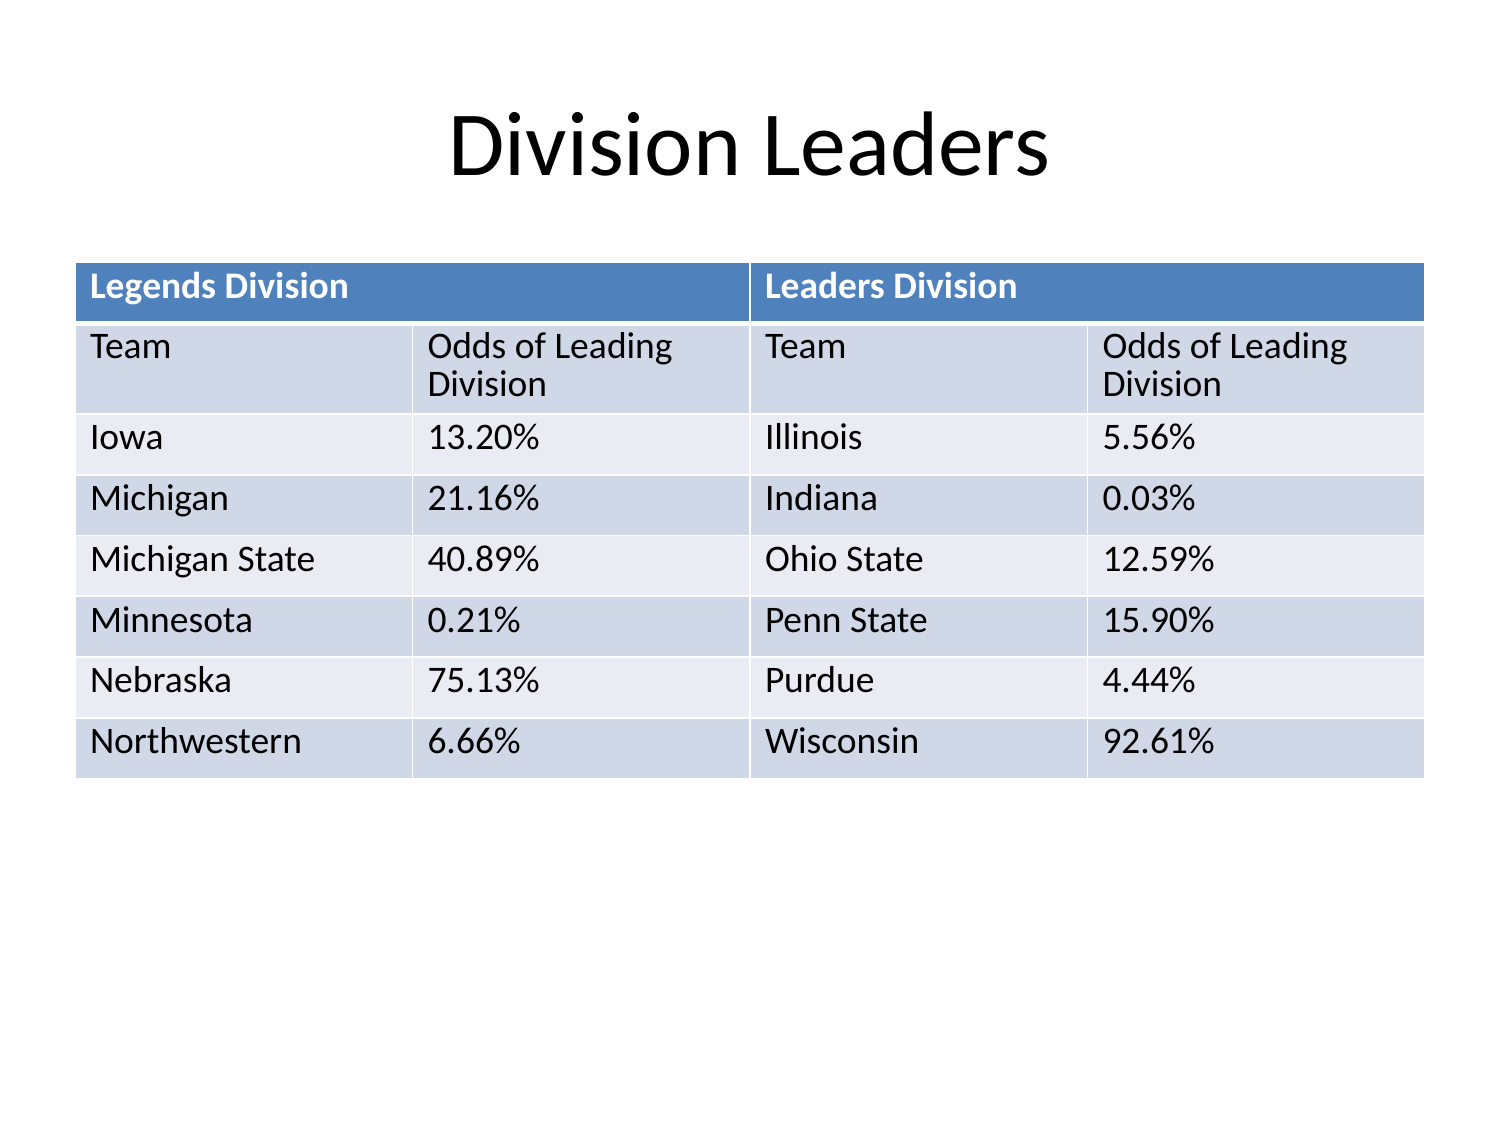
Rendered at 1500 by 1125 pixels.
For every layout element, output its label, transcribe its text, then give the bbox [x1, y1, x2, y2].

table_cell Team [751, 326, 1087, 413]
title Division Leaders [75, 45, 1425, 233]
table_cell 0.21% [413, 597, 749, 656]
table_cell Penn State [751, 597, 1087, 656]
table_cell 92.61% [1088, 719, 1424, 778]
table_cell Ohio State [751, 536, 1087, 595]
table_cell Odds of Leading Division [1088, 326, 1424, 413]
table_cell Team [76, 326, 412, 413]
table_cell Indiana [751, 476, 1087, 535]
table_cell 5.56% [1088, 415, 1424, 474]
table_cell Minnesota [76, 597, 412, 656]
table_cell 12.59% [1088, 536, 1424, 595]
table_cell Wisconsin [751, 719, 1087, 778]
table_cell Iowa [76, 415, 412, 474]
table_cell Nebraska [76, 658, 412, 717]
table_cell Michigan State [76, 536, 412, 595]
table_cell Purdue [751, 658, 1087, 717]
table_cell 75.13% [413, 658, 749, 717]
table_cell Michigan [76, 476, 412, 535]
table_cell 40.89% [413, 536, 749, 595]
table_cell 21.16% [413, 476, 749, 535]
table_cell 13.20% [413, 415, 749, 474]
table_header Legends Division [76, 263, 749, 321]
table_cell Illinois [751, 415, 1087, 474]
table_cell 6.66% [413, 719, 749, 778]
table_cell 0.03% [1088, 476, 1424, 535]
table_cell 4.44% [1088, 658, 1424, 717]
table_cell Northwestern [76, 719, 412, 778]
table_header Leaders Division [751, 263, 1424, 321]
table_cell 15.90% [1088, 597, 1424, 656]
table_cell Odds of Leading Division [413, 326, 749, 413]
